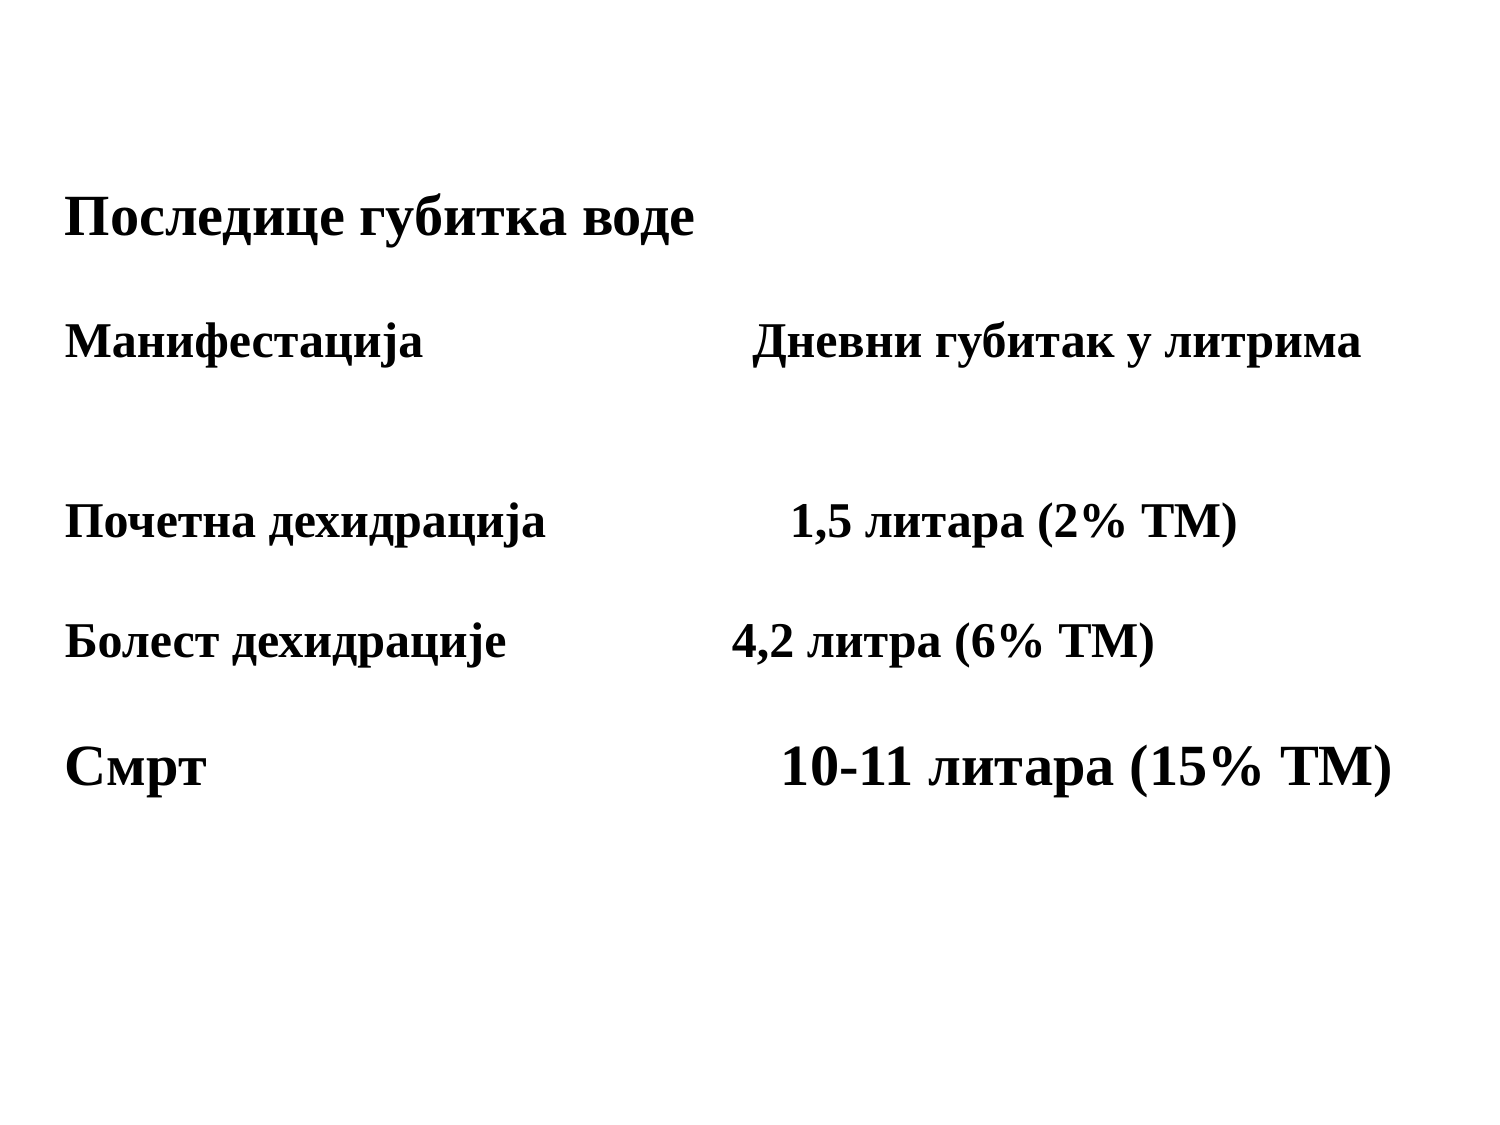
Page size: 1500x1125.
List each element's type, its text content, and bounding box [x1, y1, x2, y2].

text_box Последице губитка воде Манифестација Дневни губитак у литрима Почетна дехидрација 1,5 литара (2% ТМ) Болест дехидрације 4,2 литра (6% ТМ) Смрт 10-11 литара (15% ТМ) [50, 99, 1425, 890]
